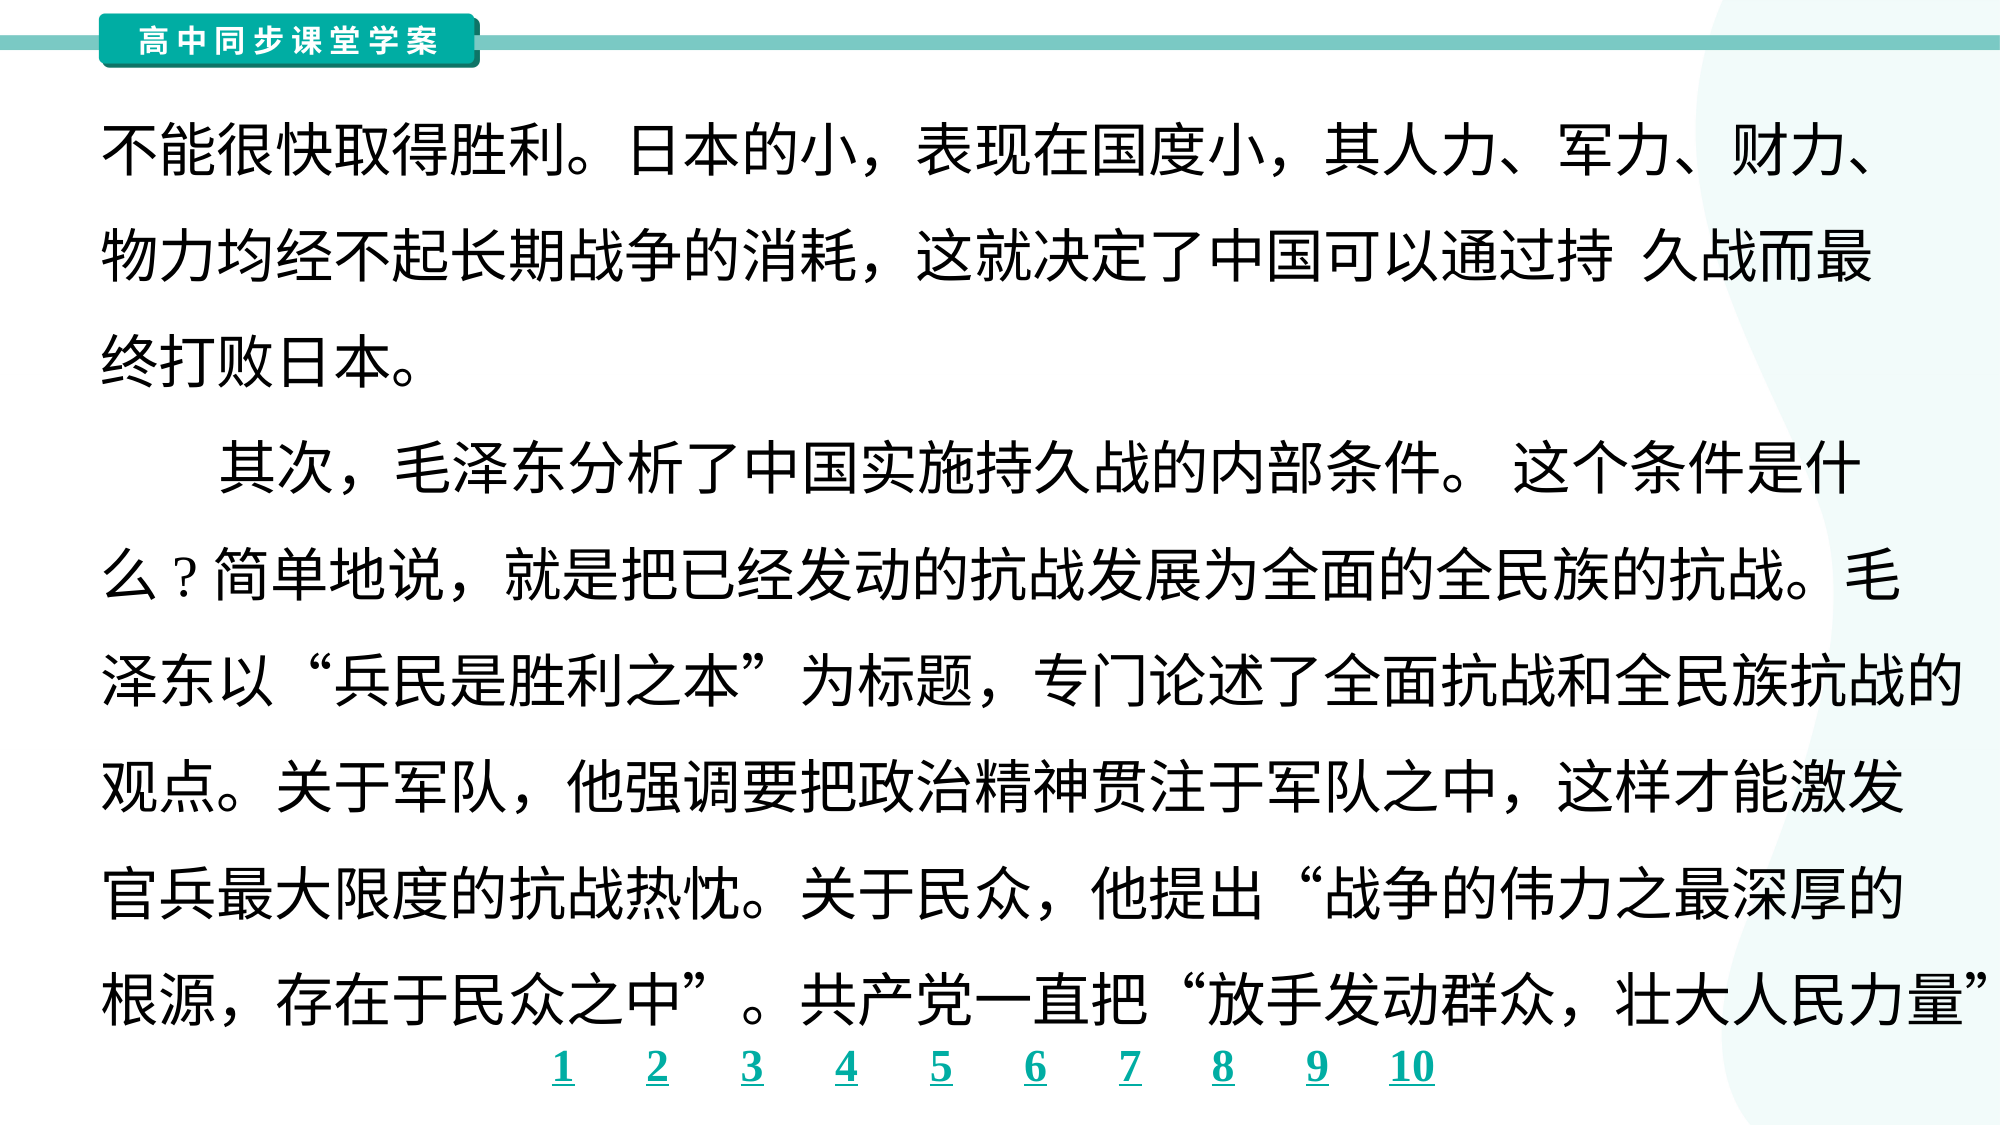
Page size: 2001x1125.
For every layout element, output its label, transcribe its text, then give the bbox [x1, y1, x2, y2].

picture [0, 0, 2000, 1125]
text_box 不能很快取得胜利。日本的小，表现在国度小，其人力、军力、财力、 物力均经不起长期战争的消耗，这就决定了中国可以通过持 久战而最 终打败日本。 其次，毛泽东分析了中国实施持久战的内部条件。 这个条件是什 么?简单地说，就是把已经发动的抗战发展为全面的全民族的抗战。毛 泽东以“兵民是胜利之本”为标题，专门论述了全面抗战和全民族抗战的 观点。关于军队，他强调要把政治精神贯注于军队之中，这样才能激发 官兵最大限度的抗战热忱。关于民众，他提出“战争的伟力之最深厚的 根源，存在于民众之中”。共产党一直把“放手发动群众，壮大人民力量” [100, 76, 1899, 1033]
